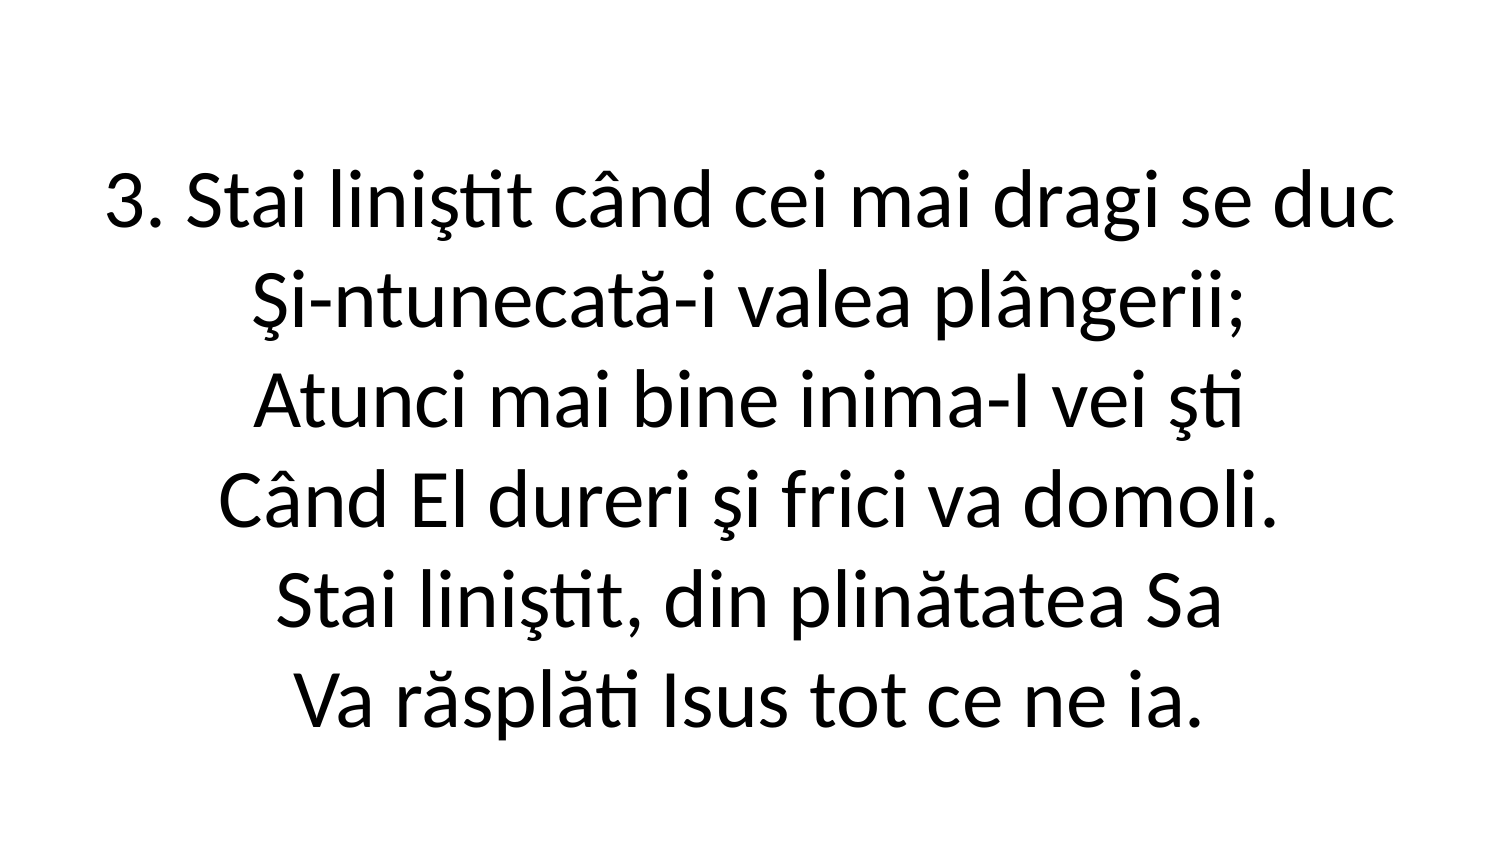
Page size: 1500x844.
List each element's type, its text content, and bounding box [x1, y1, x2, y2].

text_box 3. Stai liniştit când cei mai dragi se duc Şi-ntunecată-i valea plângerii; Atunci mai bine inima-I vei şti Când El dureri şi frici va domoli. Stai liniştit, din plinătatea Sa Va răsplăti Isus tot ce ne ia. [88, 92, 1412, 752]
